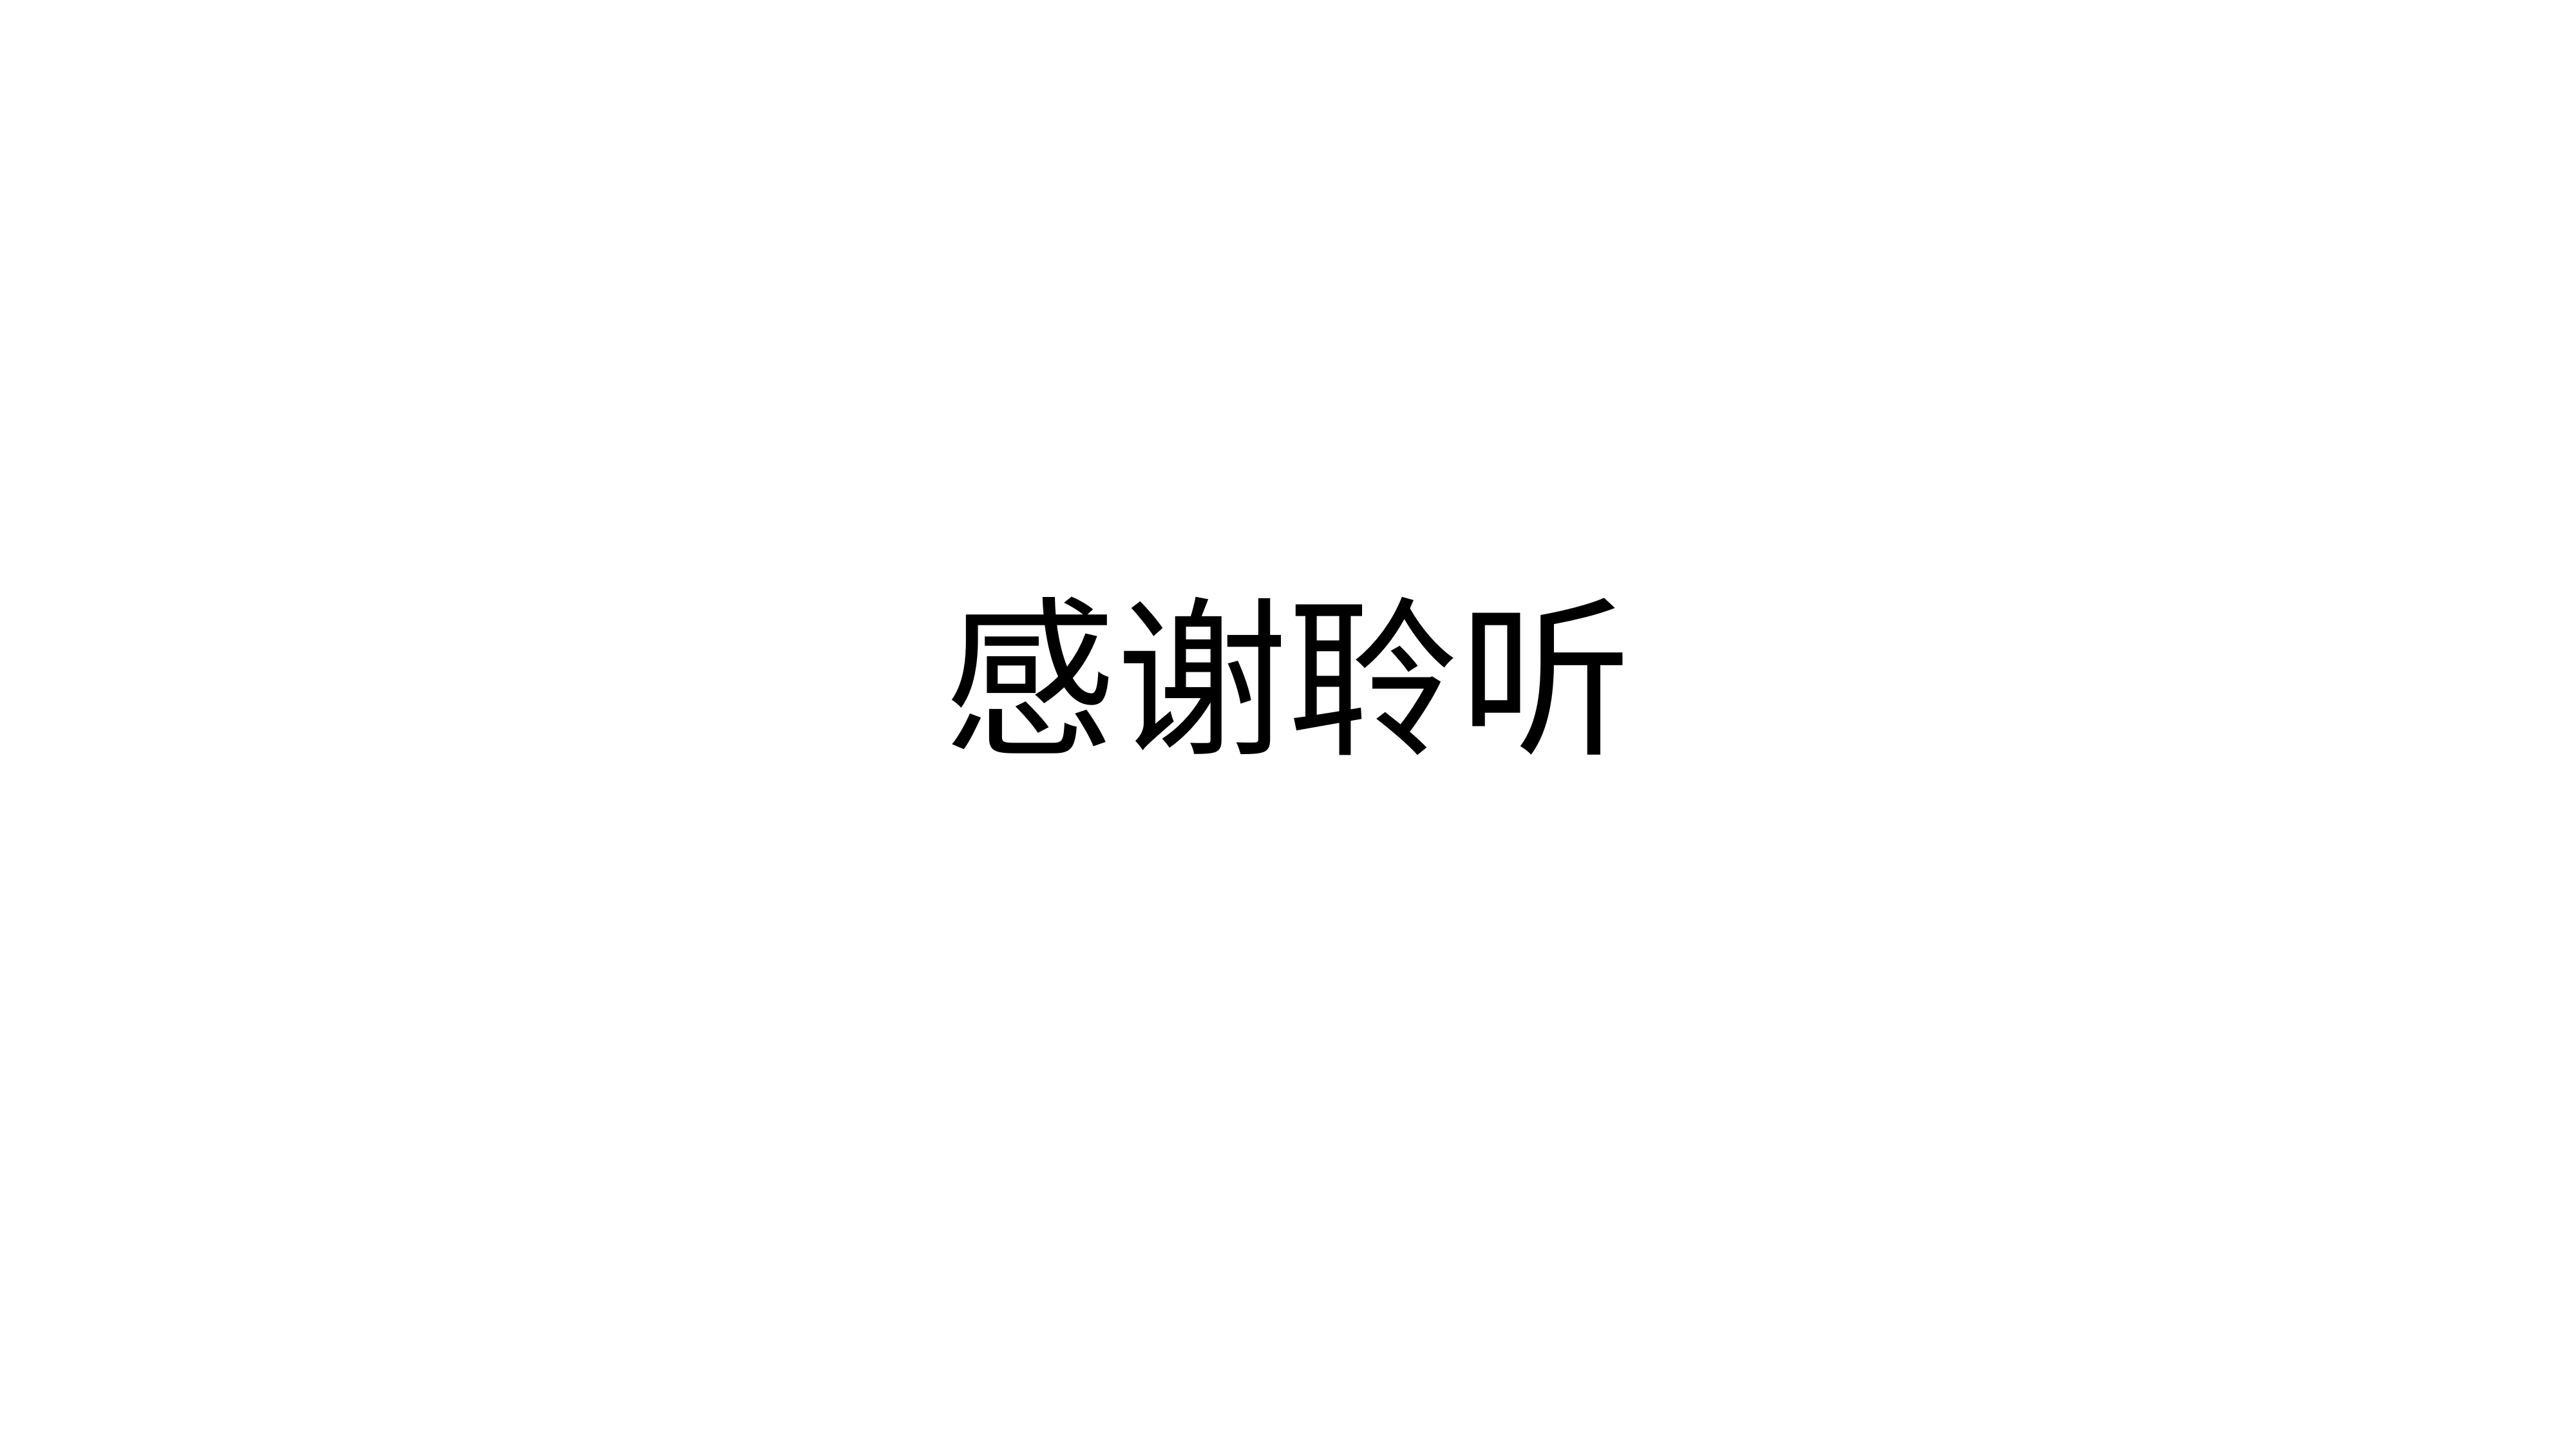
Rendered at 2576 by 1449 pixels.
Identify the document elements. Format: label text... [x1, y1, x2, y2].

list 感谢聆听 [128, 343, 2448, 1042]
